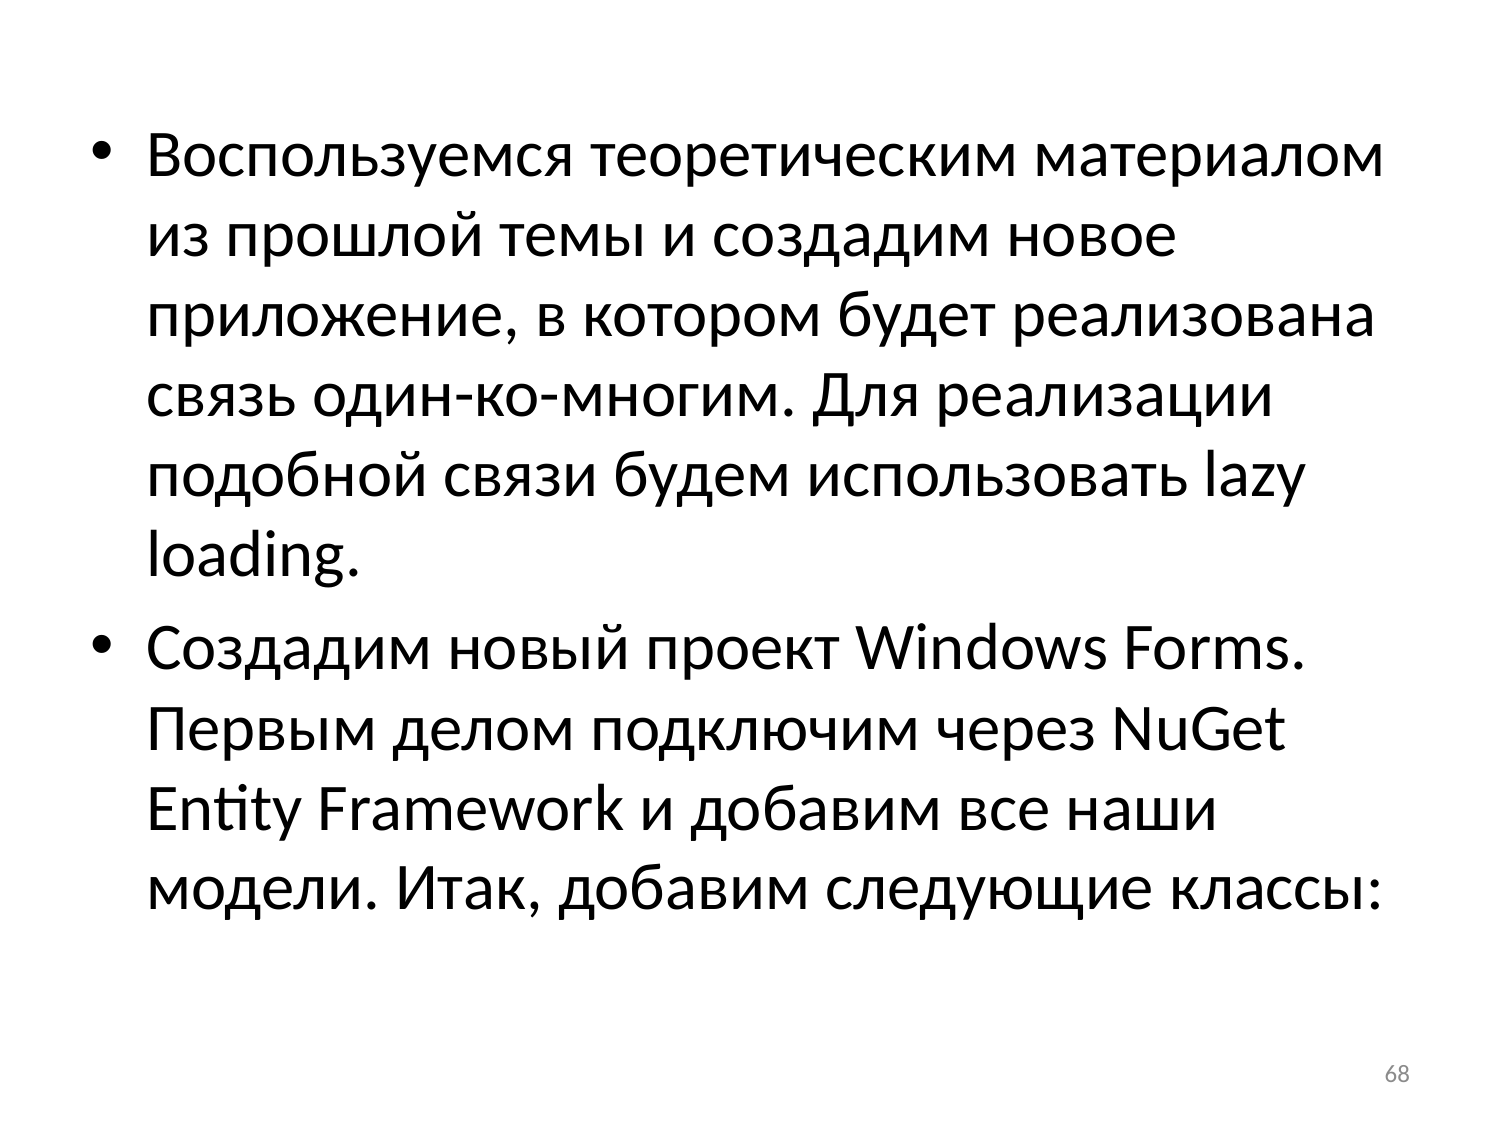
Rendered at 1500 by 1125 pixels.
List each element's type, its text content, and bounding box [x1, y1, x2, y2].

list Воспользуемся теоретическим материалом из прошлой темы и создадим новое приложение, в котором будет реализована связь один-ко-многим. Для реализации подобной связи будем использовать lazy loading. Создадим новый проект Windows Forms. Первым делом подключим через NuGet Entity Framework и добавим все наши модели. Итак, добавим следующие классы: [75, 101, 1425, 1005]
slide_number 68 [1074, 1042, 1425, 1103]
